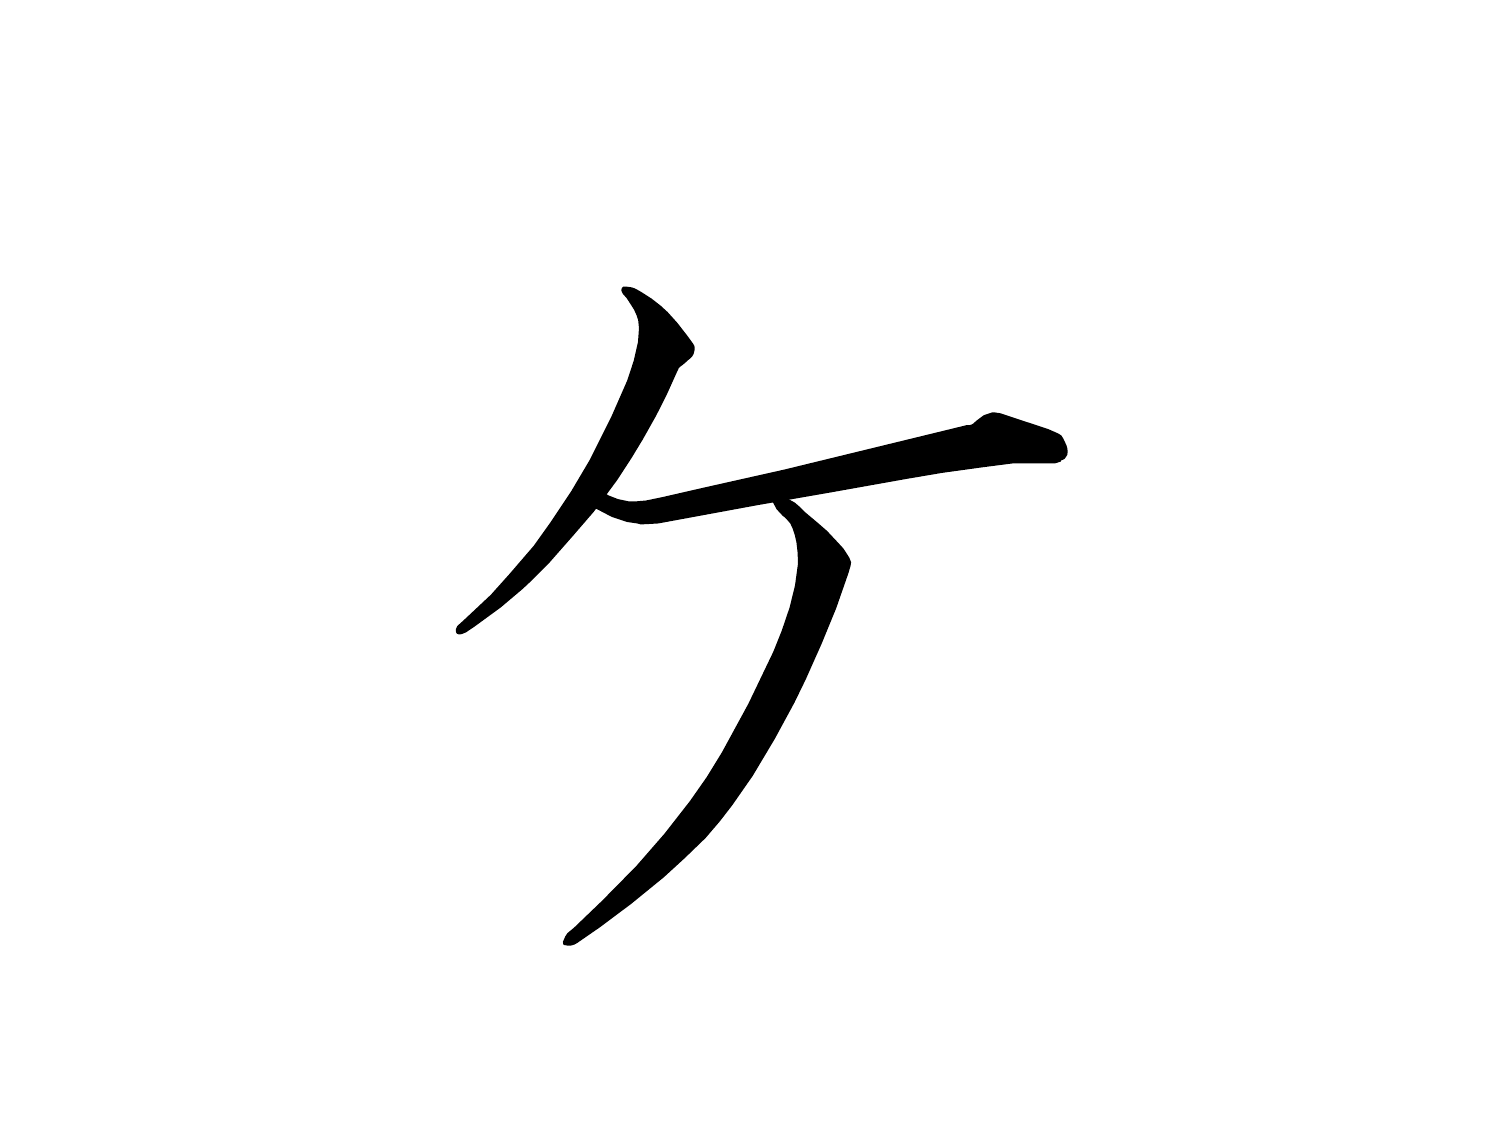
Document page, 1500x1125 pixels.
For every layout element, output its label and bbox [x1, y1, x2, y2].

text_box [560, 489, 854, 948]
text_box [453, 284, 697, 637]
text_box [587, 410, 1070, 527]
